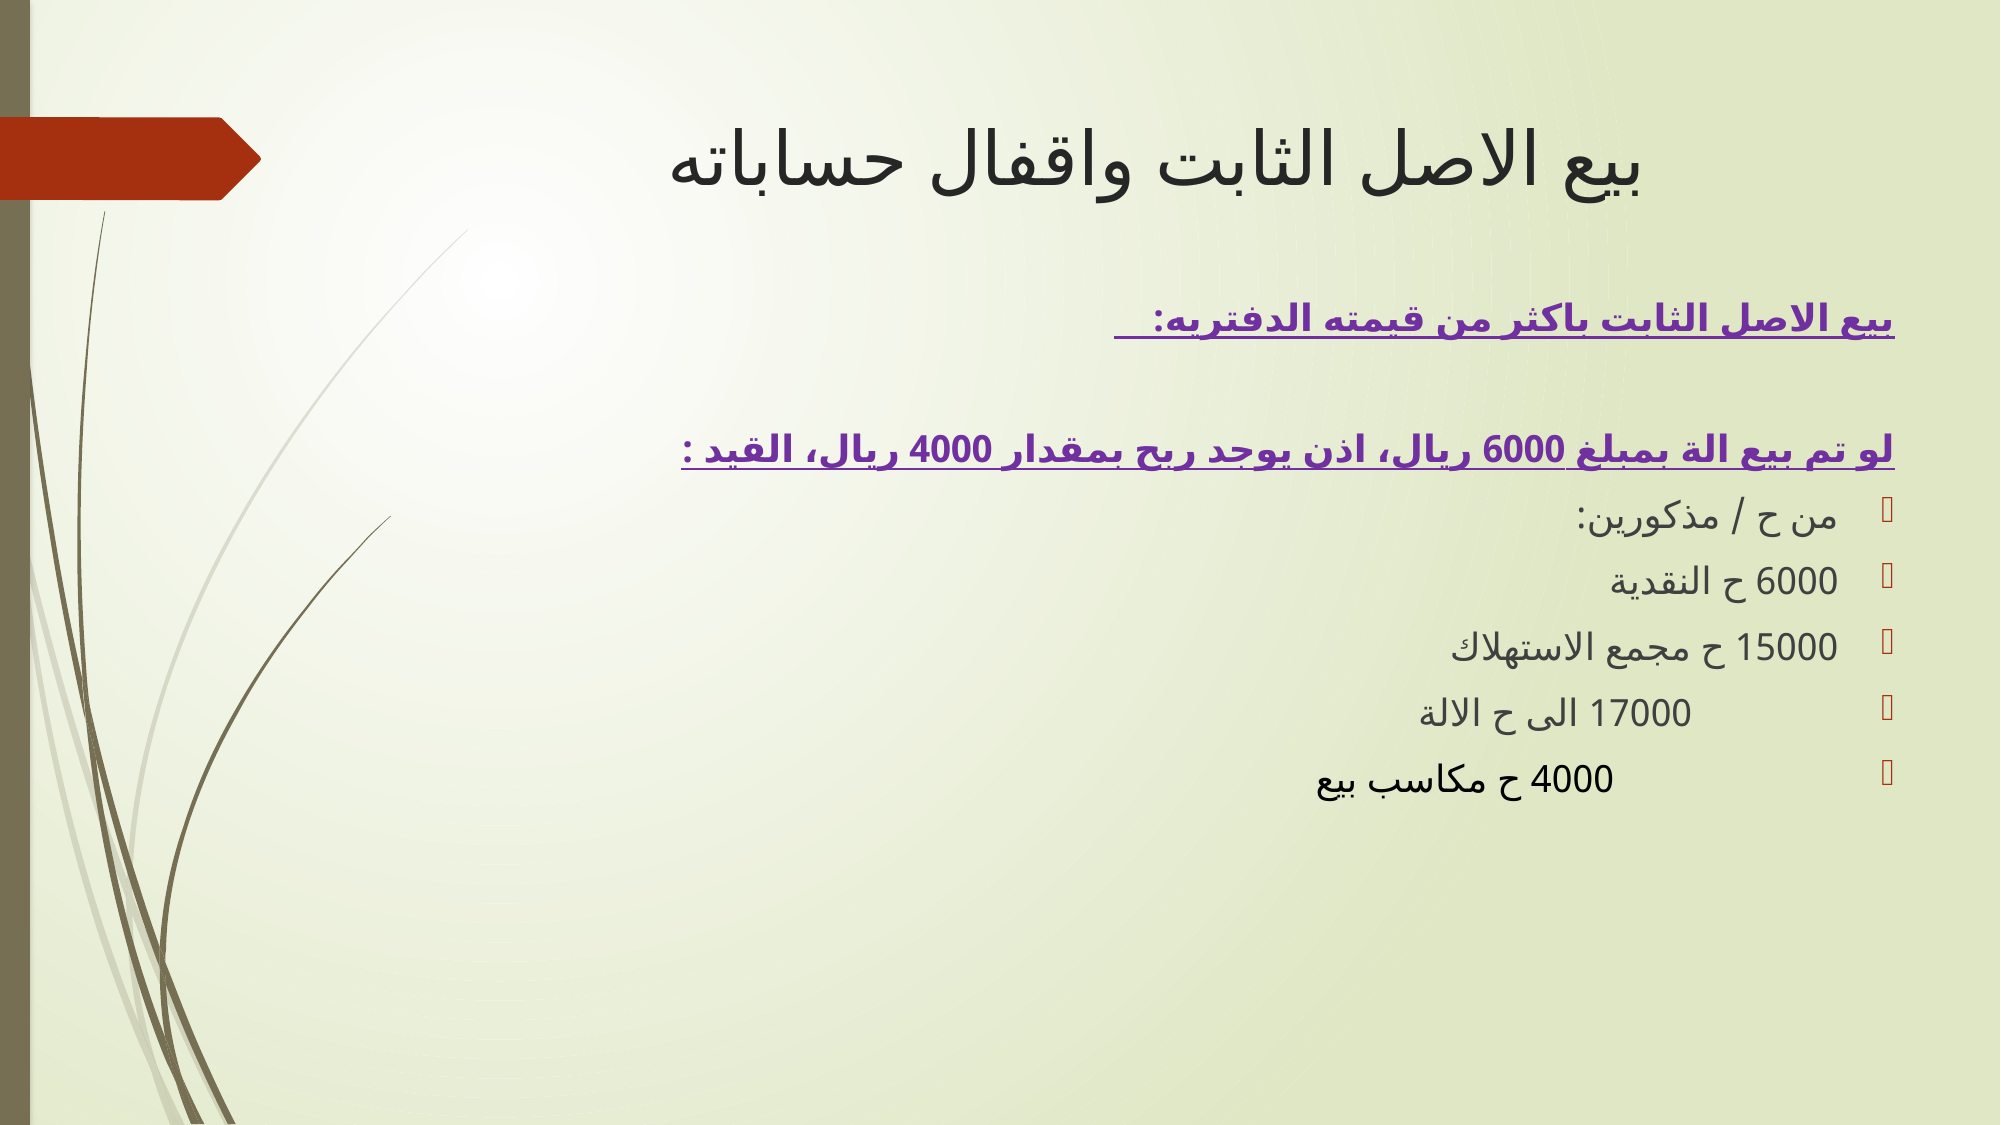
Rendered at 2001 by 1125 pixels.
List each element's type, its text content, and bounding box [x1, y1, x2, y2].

list بيع الاصل الثابت باكثر من قيمته الدفتريه: لو تم بيع الة بمبلغ 6000 ريال، اذن يوجد ربح بمقدار 4000 ريال، القيد : من ح / مذكورين: 6000 ح النقدية 15000 ح مجمع الاستهلاك 17000 الى ح الالة 4000 ح مكاسب بيع [424, 286, 1910, 970]
title بيع الاصل الثابت واقفال حساباته [425, 102, 1888, 286]
